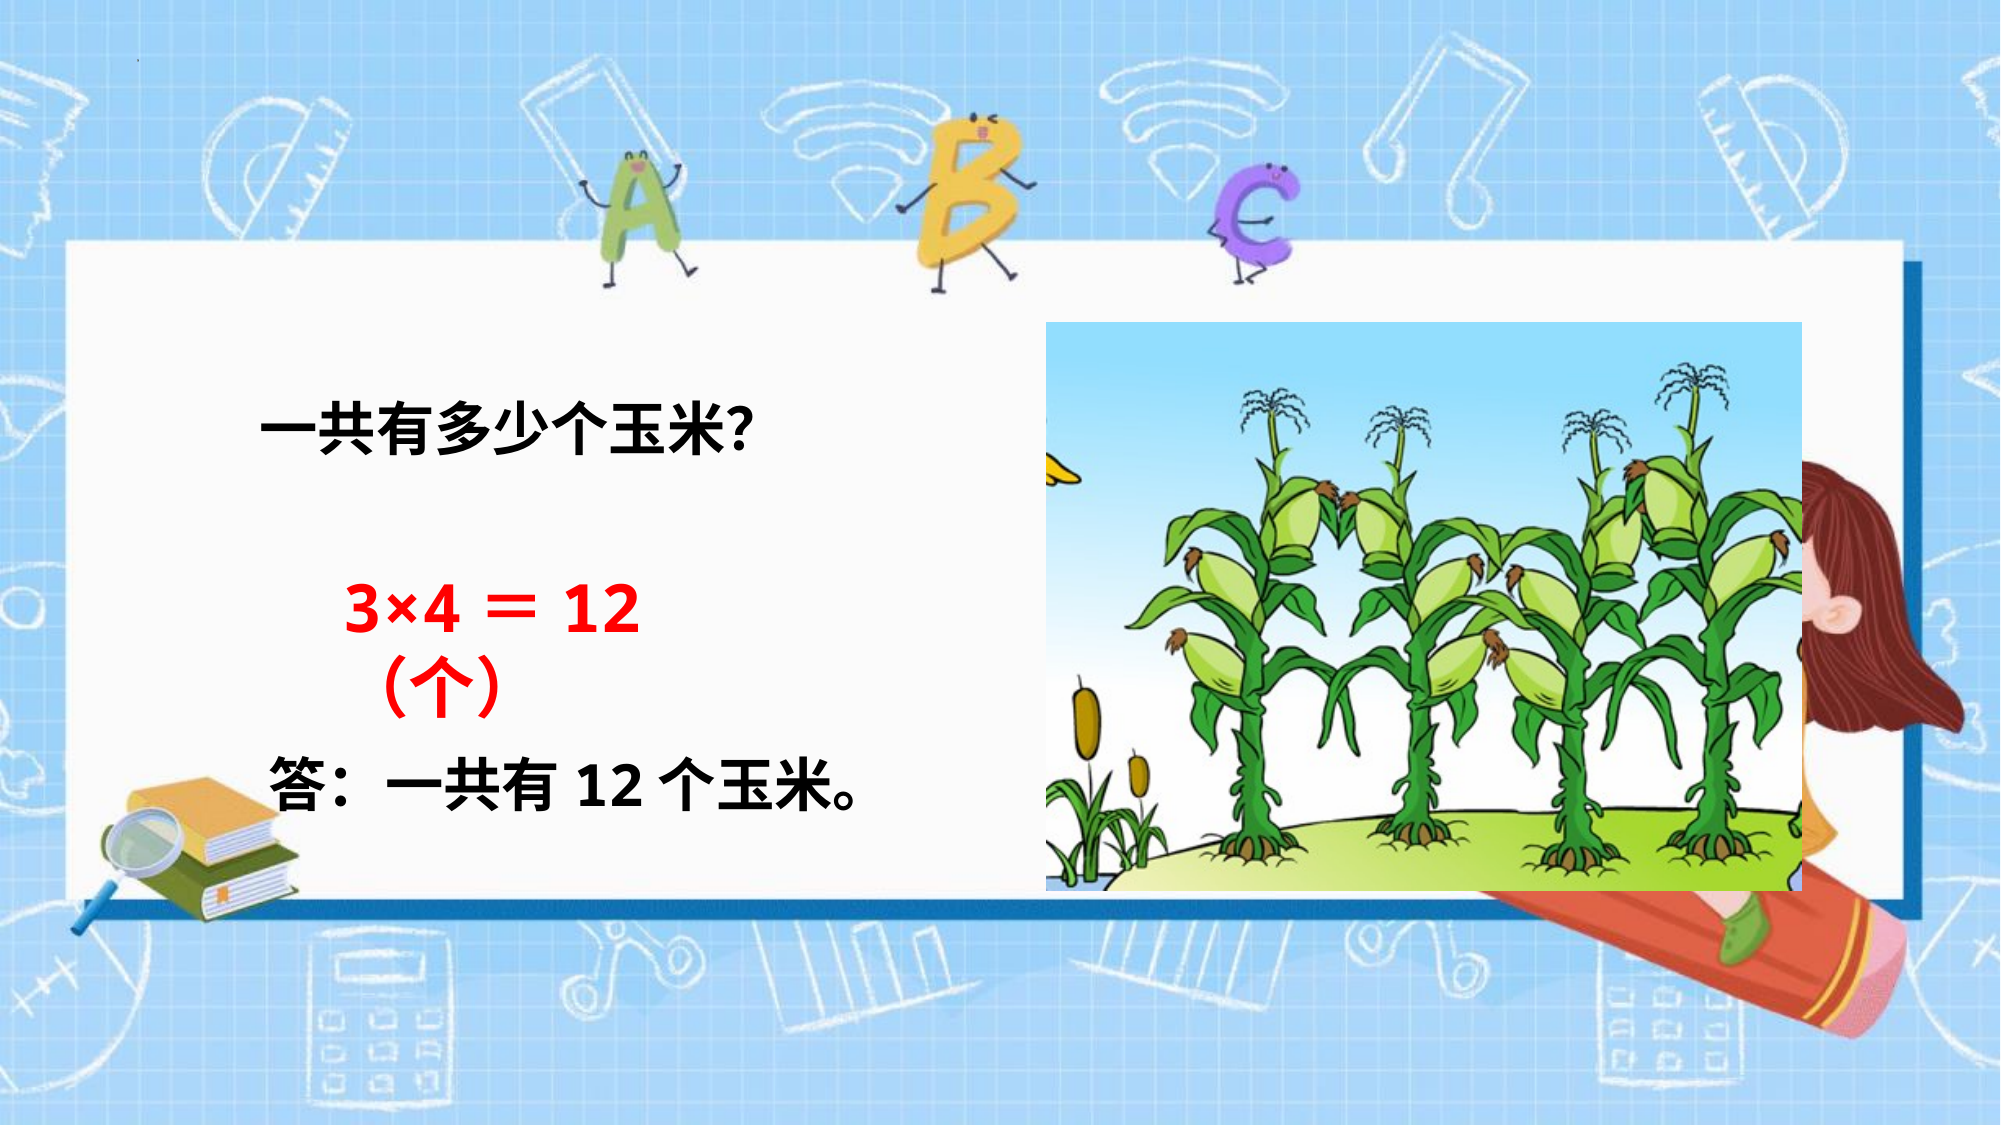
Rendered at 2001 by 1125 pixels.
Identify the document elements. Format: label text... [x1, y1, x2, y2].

picture [0, 0, 2001, 1125]
text_box 答：一共有12个玉米。 [253, 740, 939, 826]
text_box 一共有多少个玉米？ [244, 384, 1000, 470]
text_box 3×4＝12（个） [327, 558, 818, 734]
